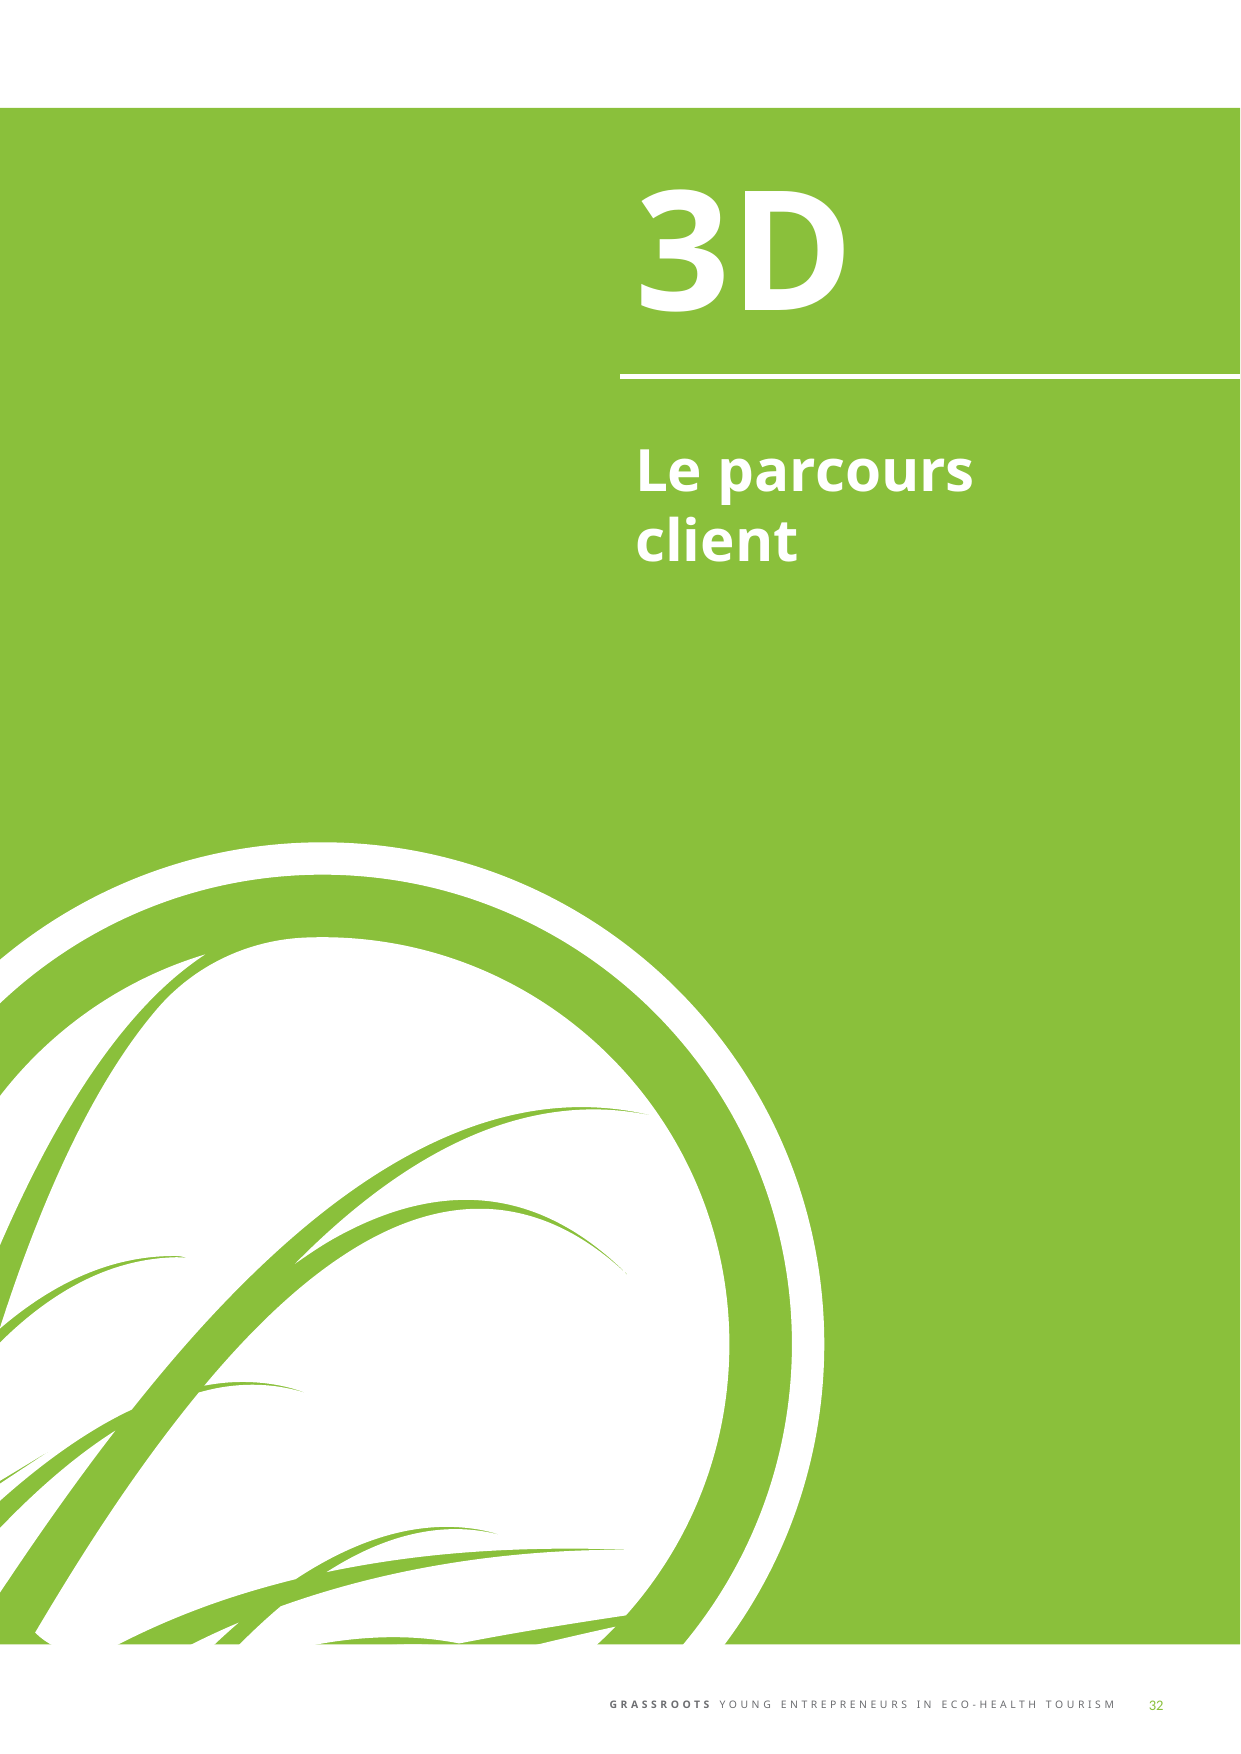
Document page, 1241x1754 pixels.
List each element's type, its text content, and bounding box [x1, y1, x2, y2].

list 3D [620, 136, 941, 425]
slide_number 32 [1125, 1666, 1187, 1743]
list Le parcours client [620, 425, 1153, 754]
